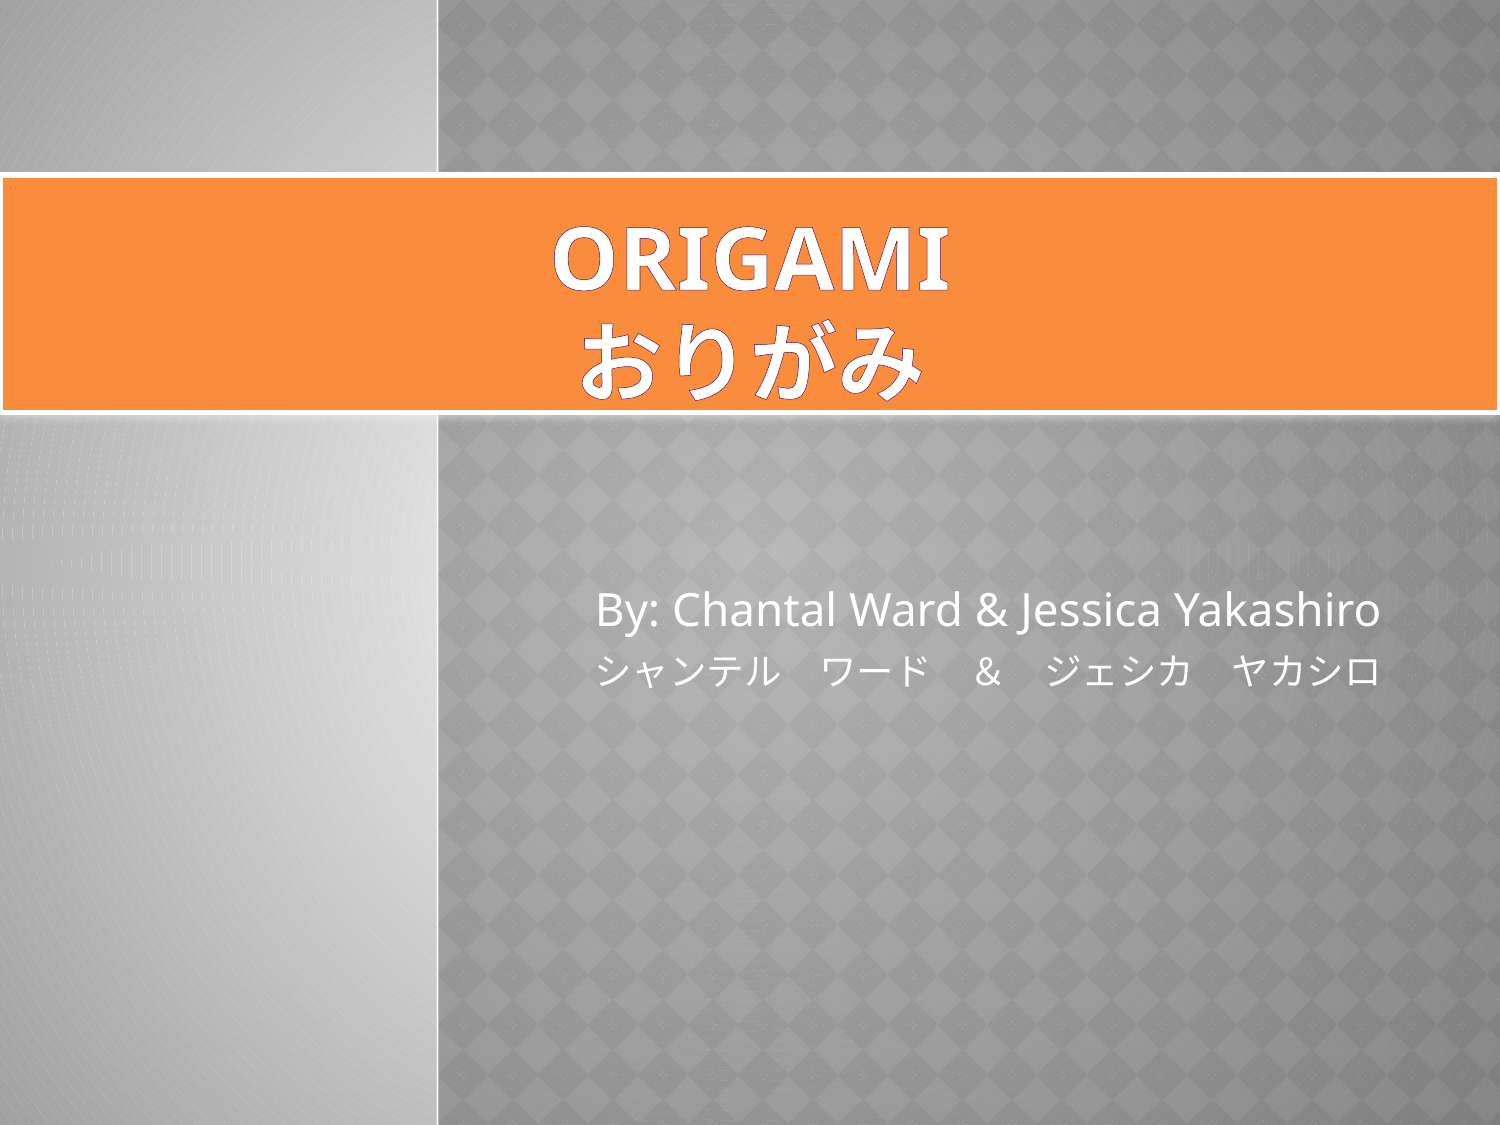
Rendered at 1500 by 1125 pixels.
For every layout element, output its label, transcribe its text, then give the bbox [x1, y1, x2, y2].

subtitle By: Chantal Ward & Jessica Yakashiro シャンテル ワード ＆ ジェシカ ヤカシロ [550, 580, 1390, 762]
title Origami おりがみ [0, 172, 1500, 415]
